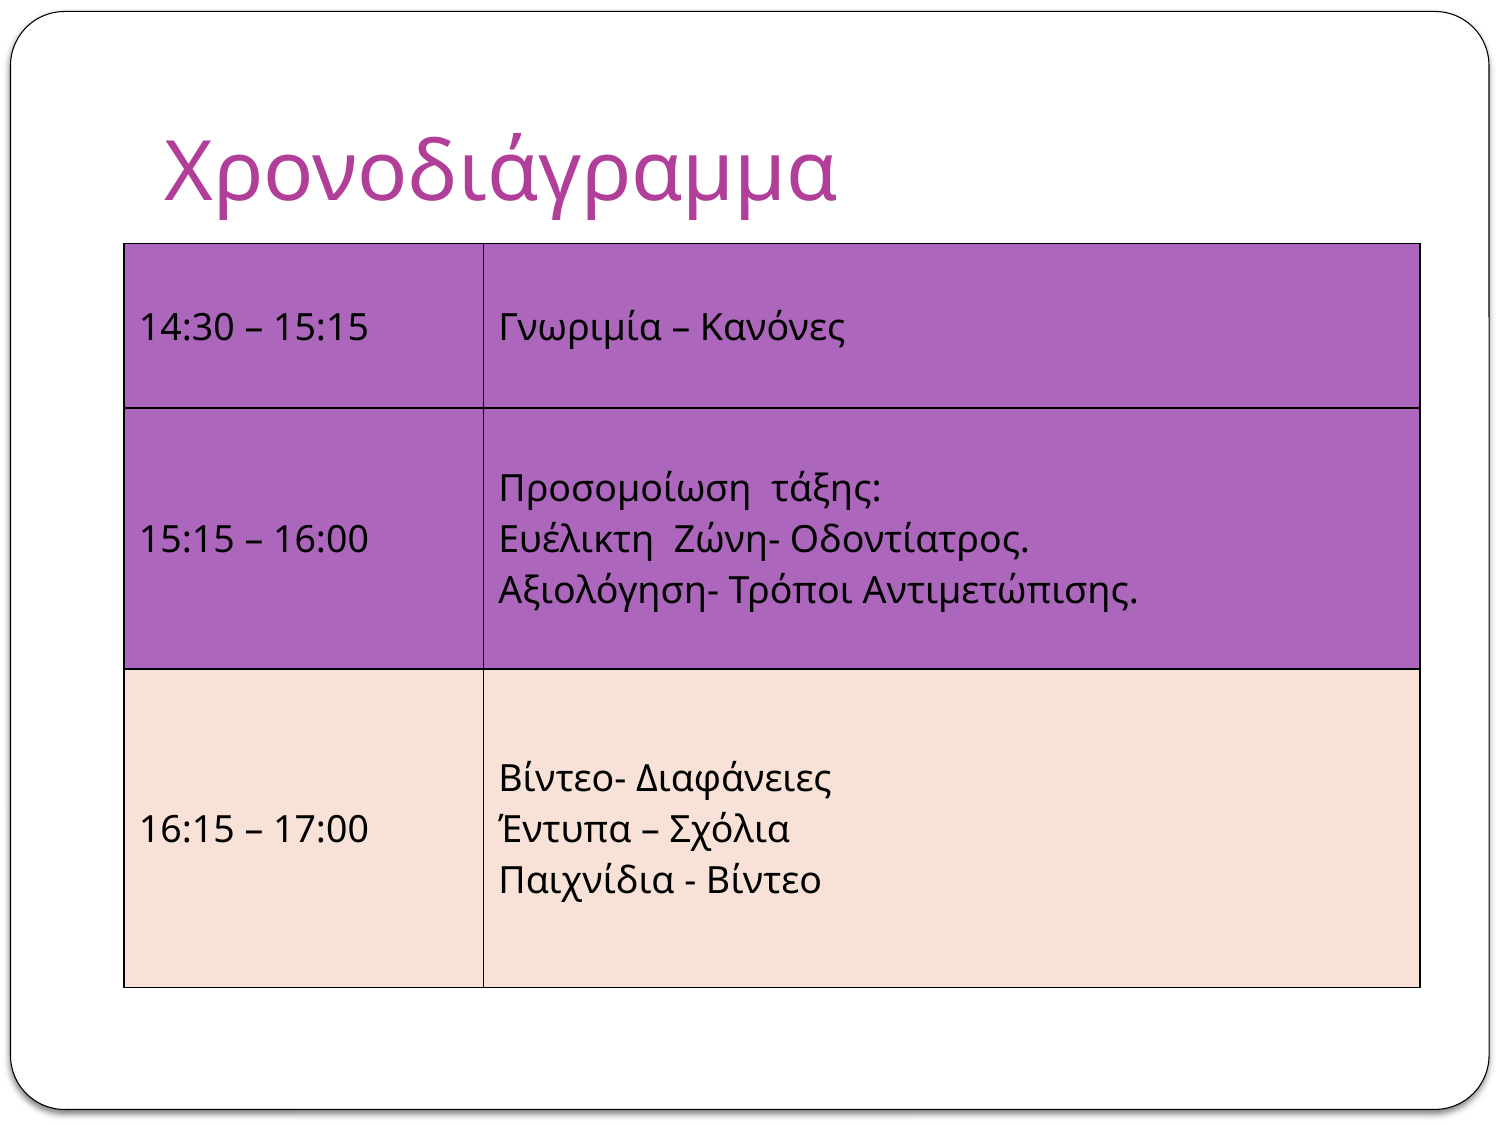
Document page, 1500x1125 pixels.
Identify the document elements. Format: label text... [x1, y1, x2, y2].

table_cell 15:15 – 16:00 [125, 409, 483, 668]
table_cell Βίντεο- Διαφάνειες Έντυπα – Σχόλια Παιχνίδια - Βίντεο [484, 670, 1419, 987]
table_cell Προσομοίωση τάξης: Ευέλικτη Ζώνη- Οδοντίατρος. Αξιολόγηση- Τρόποι Αντιμετώπισης. [484, 409, 1419, 668]
title Χρονοδιάγραμμα [150, 45, 1425, 233]
table_header Γνωριμία – Κανόνες [484, 244, 1419, 407]
table_cell 16:15 – 17:00 [125, 670, 483, 987]
table_header 14:30 – 15:15 [125, 244, 483, 407]
